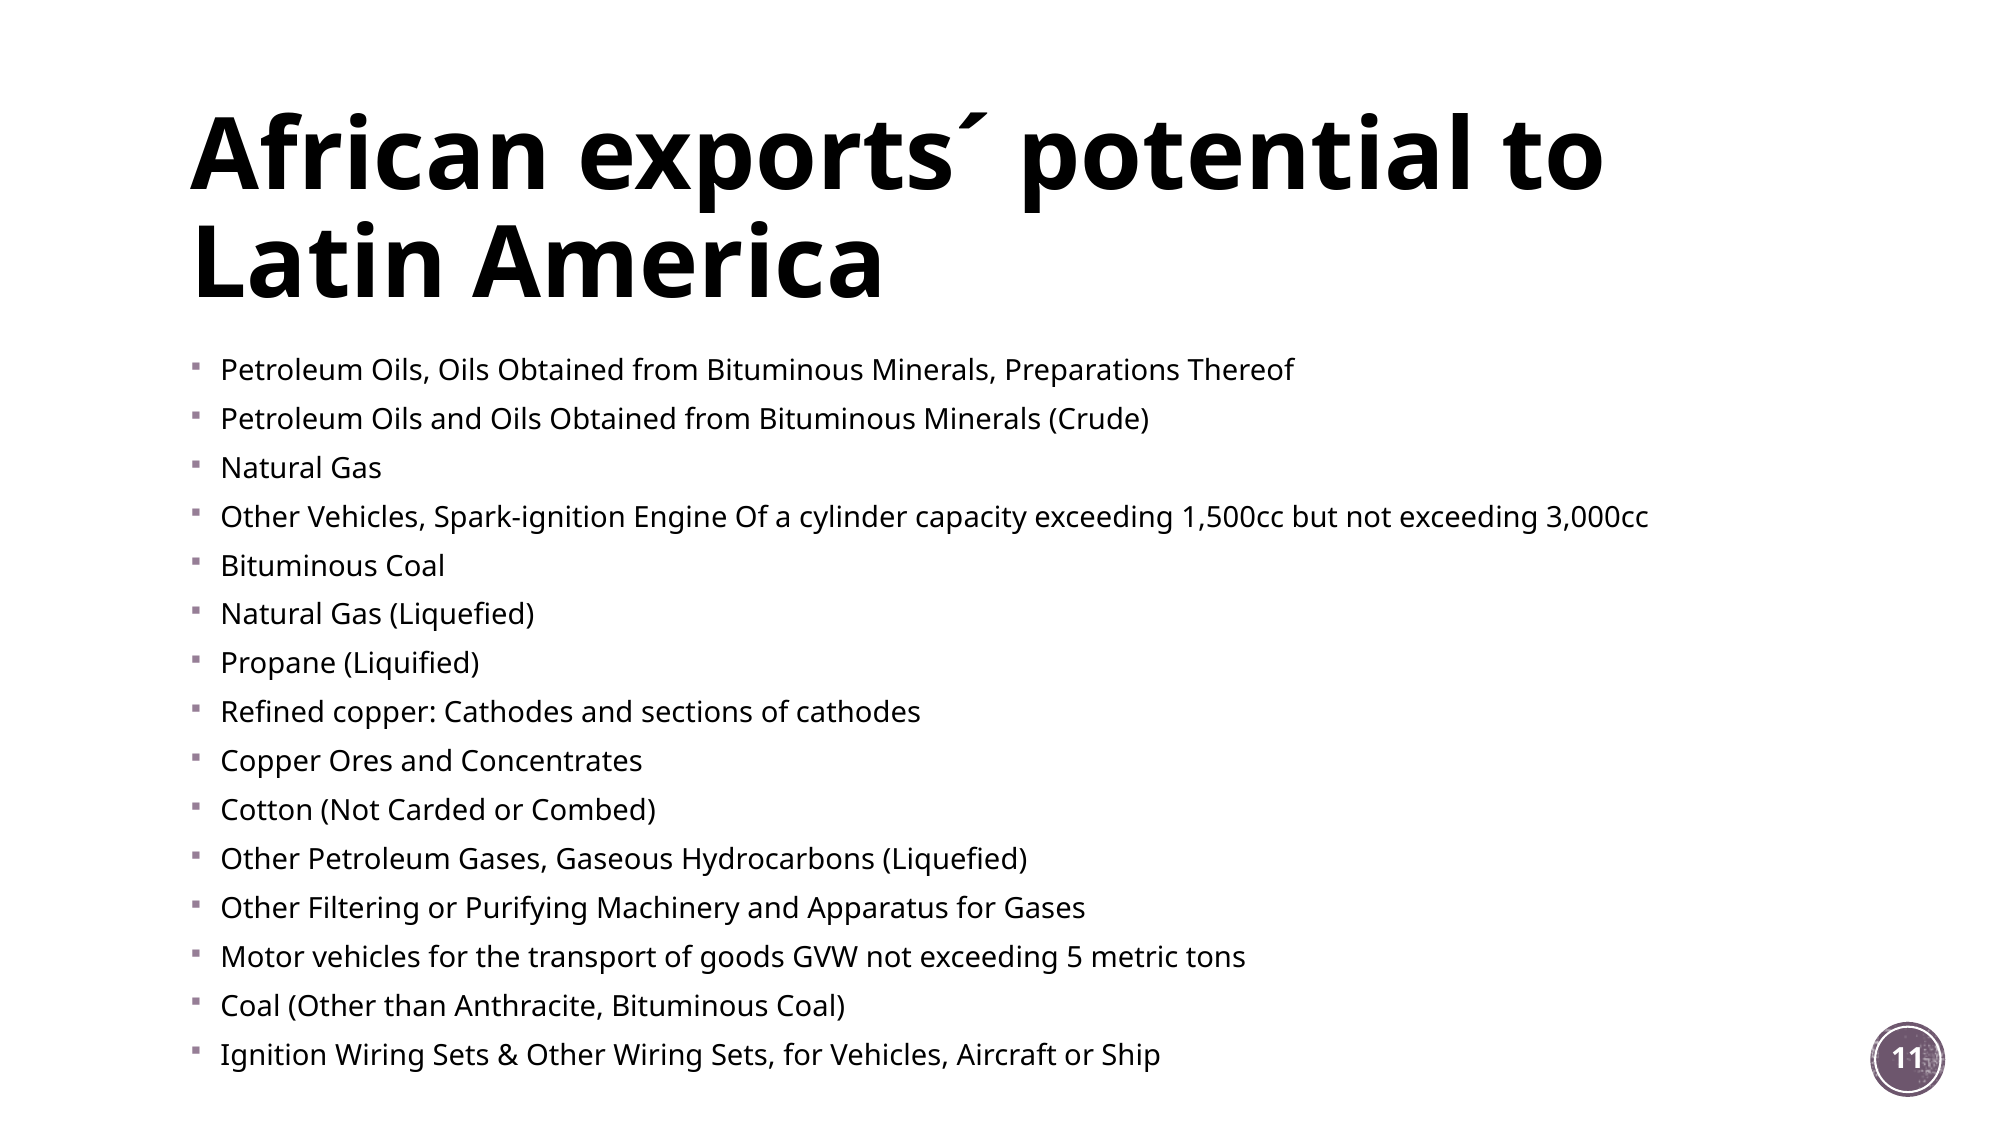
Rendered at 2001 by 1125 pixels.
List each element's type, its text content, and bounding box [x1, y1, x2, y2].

slide_number 11 [1855, 1028, 1961, 1089]
title African exports´ potential to Latin America [175, 79, 1826, 344]
list Petroleum Oils, Oils Obtained from Bituminous Minerals, Preparations Thereof Petroleum Oils and Oils Obtained from Bituminous Minerals (Crude) Natural Gas Other Vehicles, Spark-ignition Engine Of a cylinder capacity exceeding 1,500cc but not exceeding 3,000cc Bituminous Coal Natural Gas (Liquefied) Propane (Liquified) Refined copper: Cathodes and sections of cathodes Copper Ores and Concentrates Cotton (Not Carded or Combed) Other Petroleum Gases, Gaseous Hydrocarbons (Liquefied) Other Filtering or Purifying Machinery and Apparatus for Gases Motor vehicles for the transport of goods GVW not exceeding 5 metric tons Coal (Other than Anthracite, Bituminous Coal) Ignition Wiring Sets & Other Wiring Sets, for Vehicles, Aircraft or Ship [175, 348, 1826, 1089]
